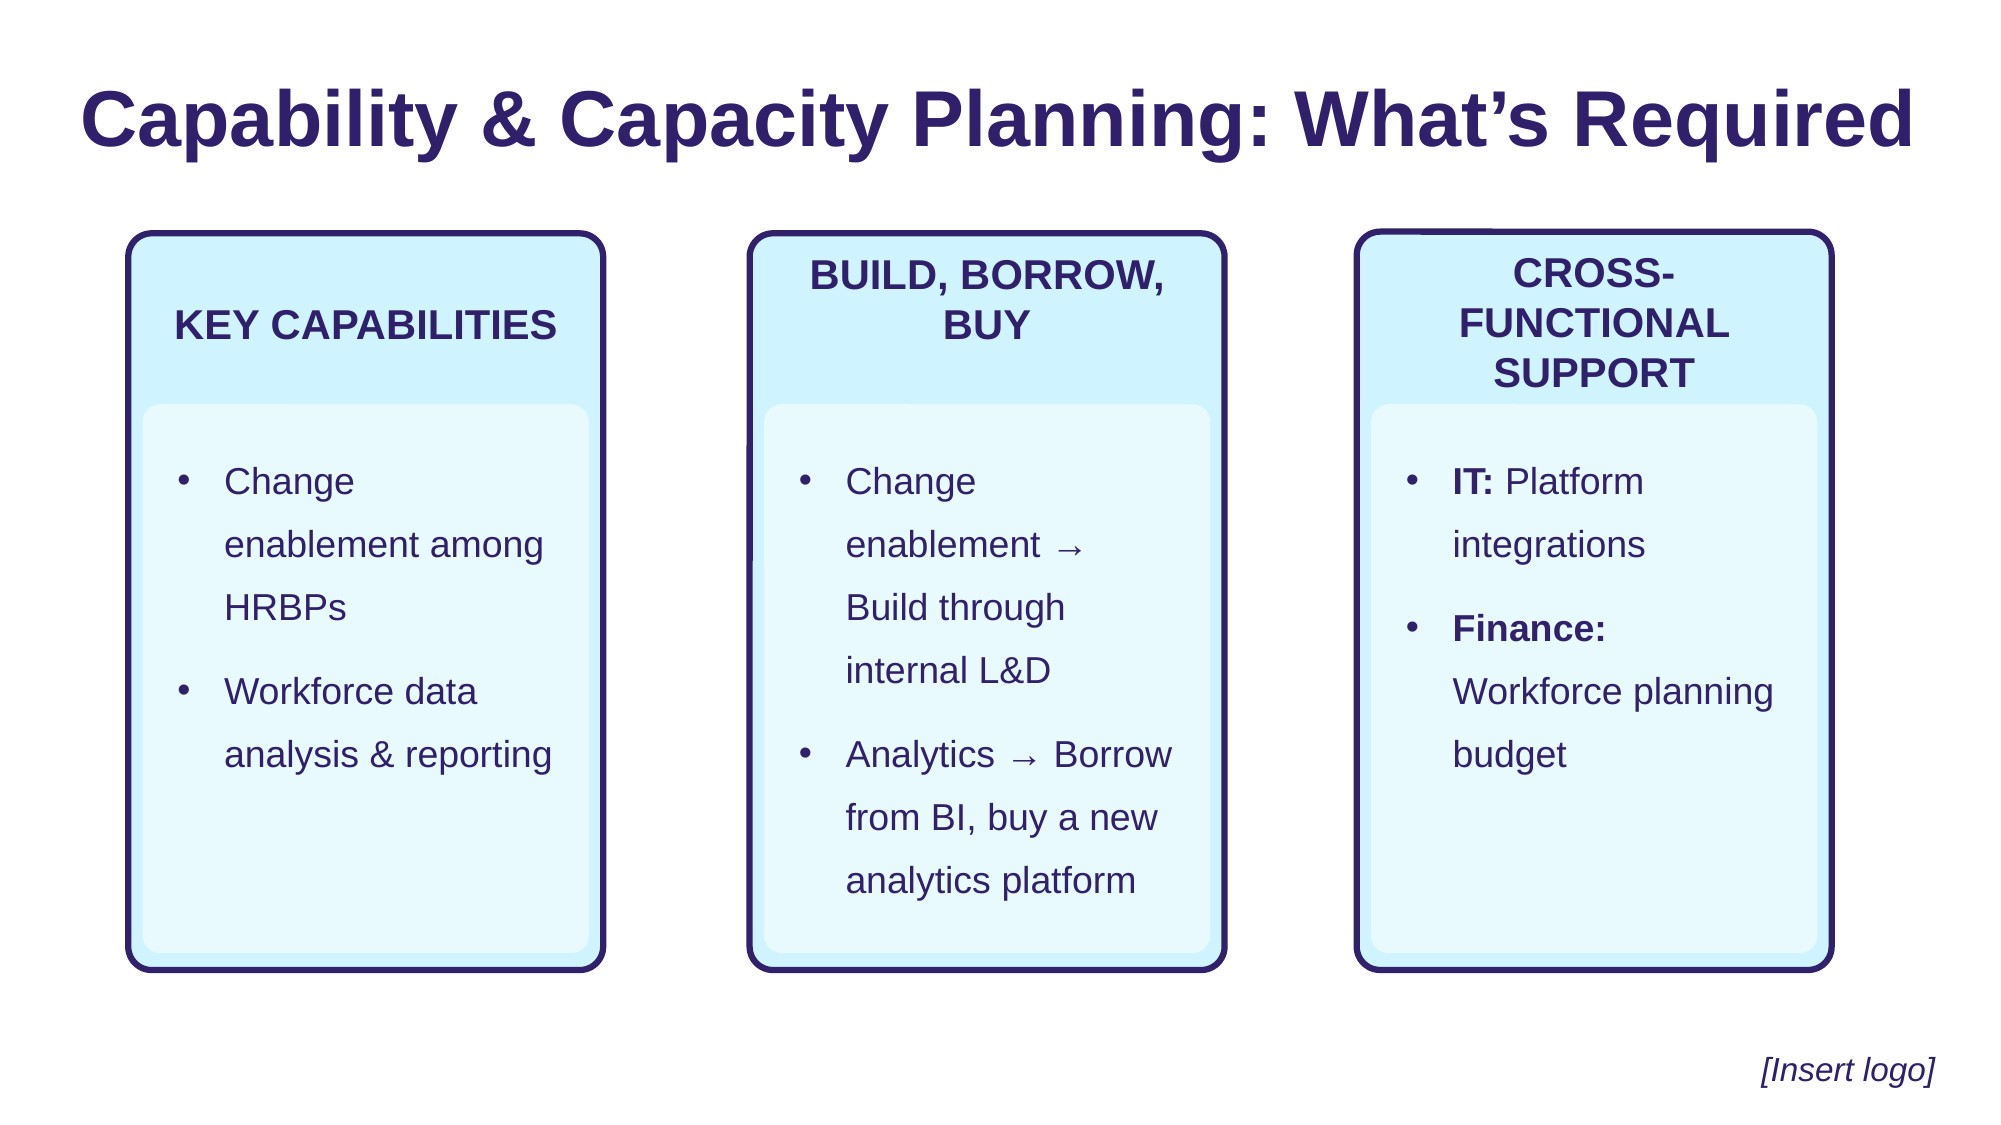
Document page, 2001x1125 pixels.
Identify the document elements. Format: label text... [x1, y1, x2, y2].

title [Insert logo] [1744, 1007, 1976, 1074]
text_box CROSS-FUNCTIONAL SUPPORT [1356, 231, 1832, 970]
text_box KEY CAPABILITIES [128, 233, 604, 971]
text_box IT: Platform integrations Finance: Workforce planning budget [1371, 404, 1818, 954]
text_box Change enablement among HRBPs Workforce data analysis & reporting [142, 404, 589, 954]
title Capability & Capacity Planning: What’s Required [80, 78, 1922, 178]
text_box Change enablement → Build through internal L&D Analytics → Borrow from BI, buy a new analytics platform [763, 404, 1211, 954]
text_box BUILD, BORROW, BUY [749, 233, 1225, 971]
